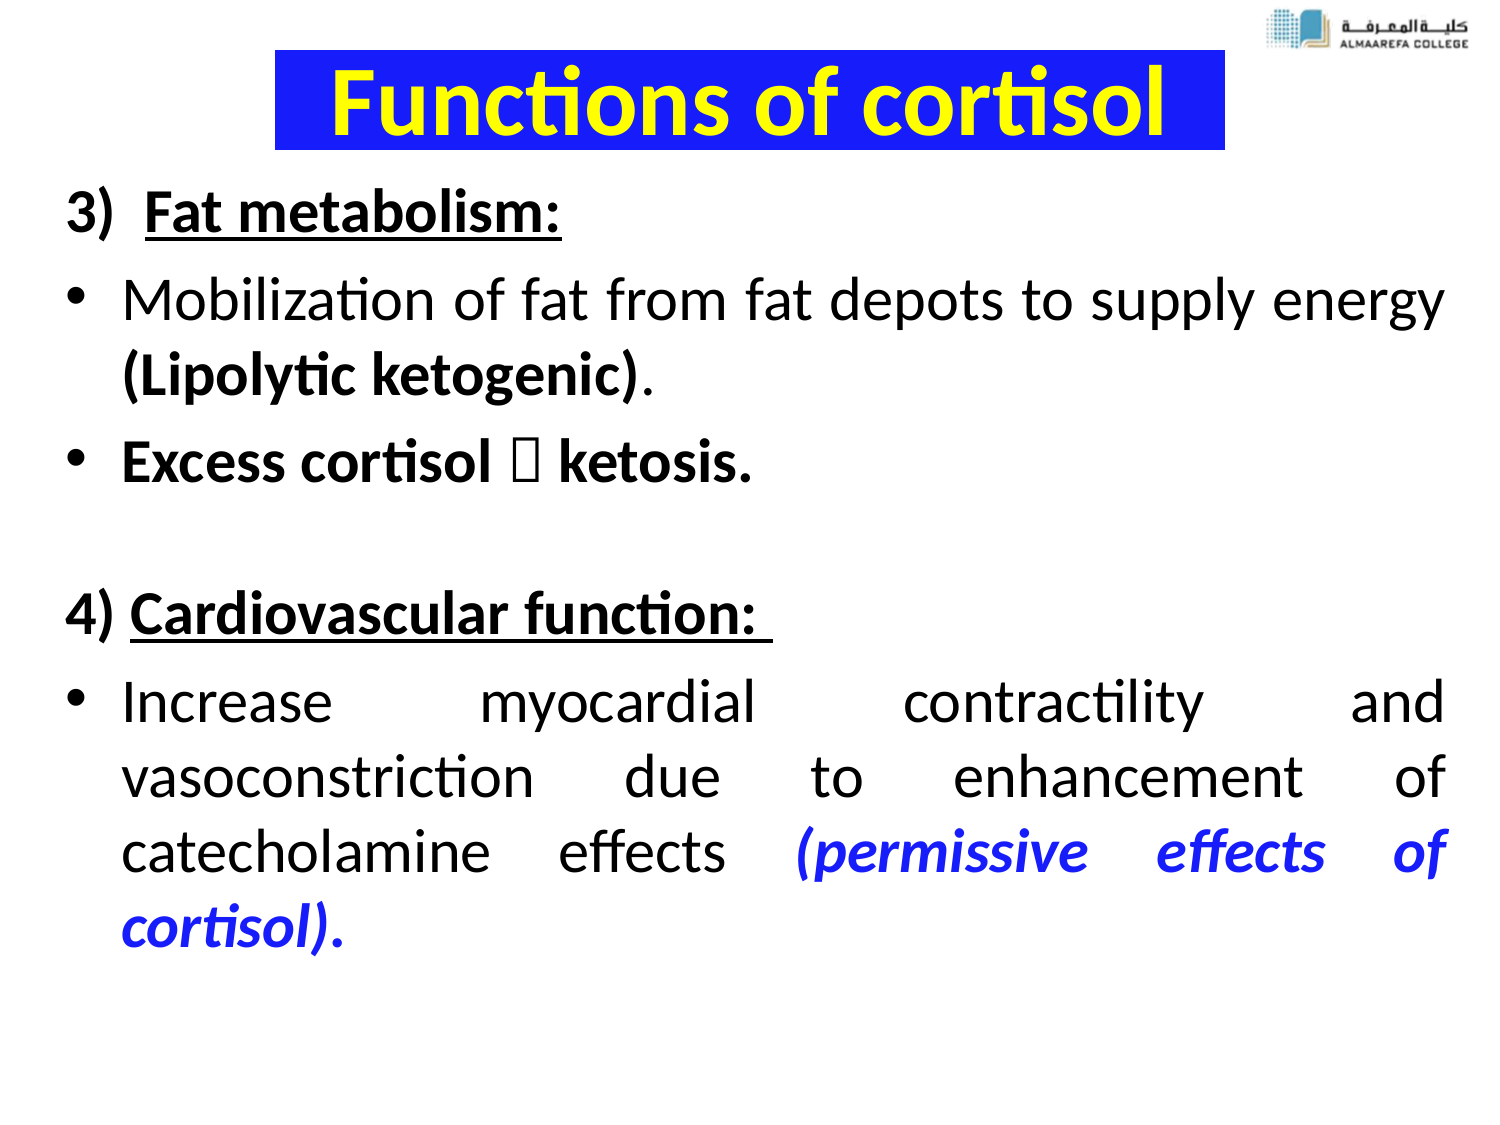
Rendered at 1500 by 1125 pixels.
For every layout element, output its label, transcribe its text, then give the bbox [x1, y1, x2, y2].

list 3) Fat metabolism: Mobilization of fat from fat depots to supply energy (Lipolytic ketogenic). Excess cortisol  ketosis. 4) Cardiovascular function: Increase myocardial contractility and vasoconstriction due to enhancement of catecholamine effects (permissive effects of cortisol). [50, 162, 1463, 1125]
picture [1262, 0, 1473, 65]
title Functions of cortisol [275, 50, 1225, 150]
